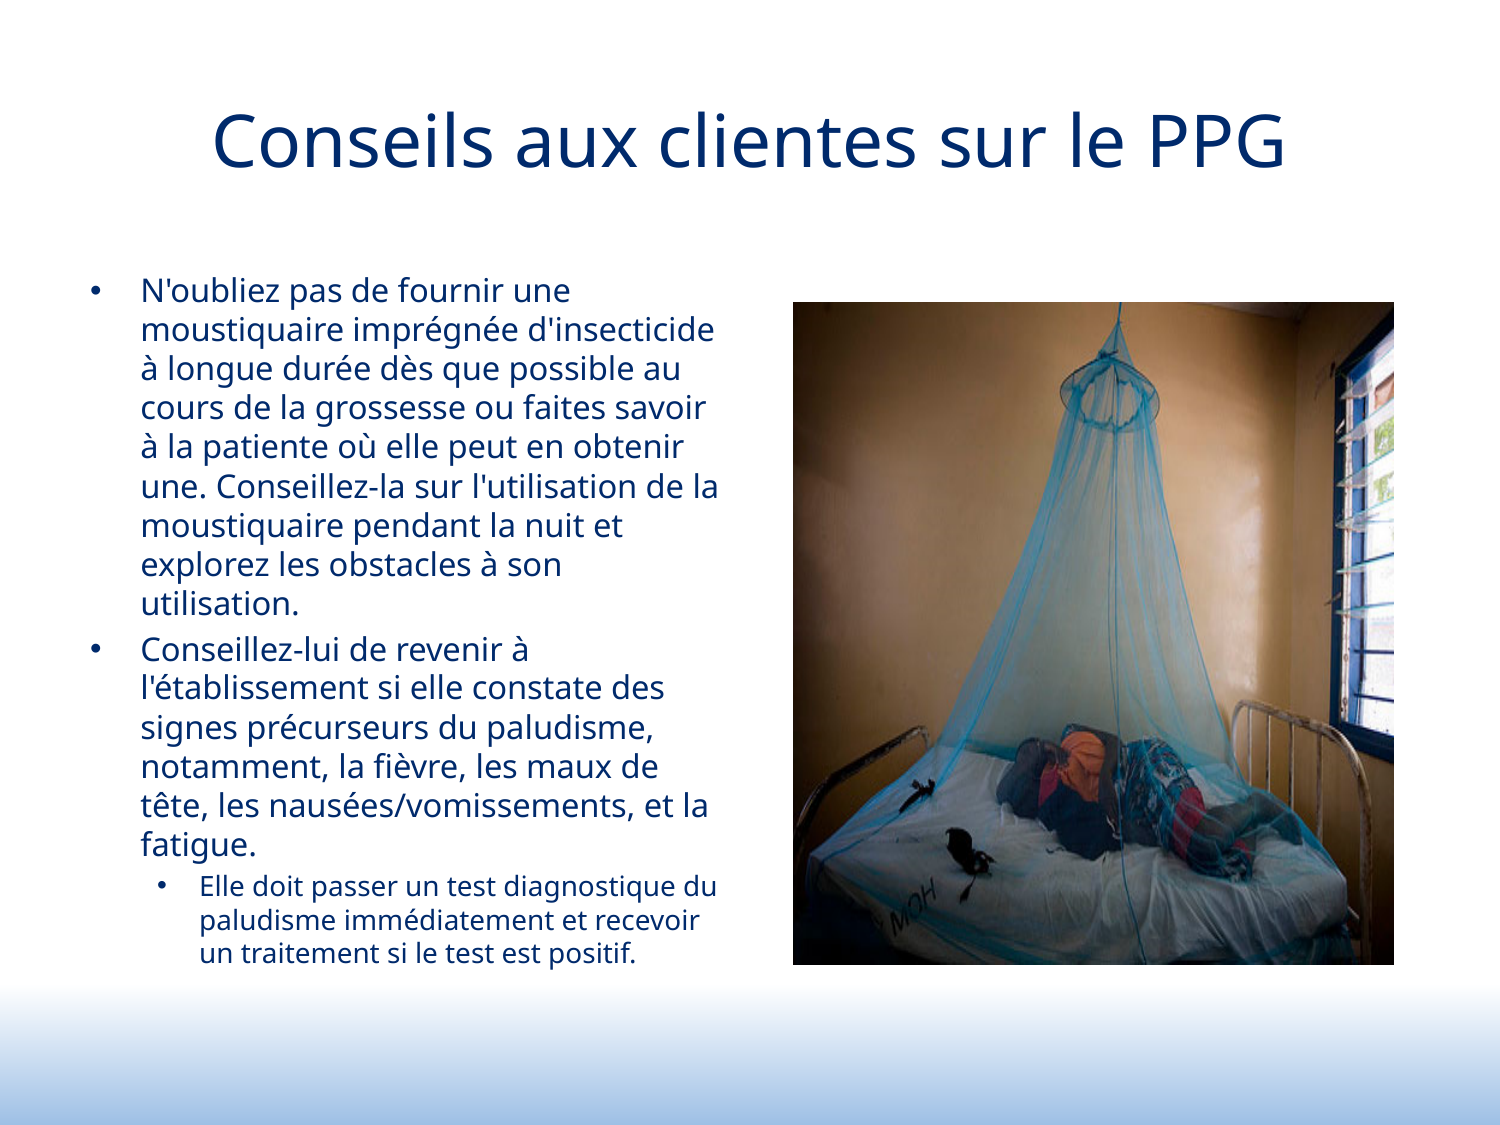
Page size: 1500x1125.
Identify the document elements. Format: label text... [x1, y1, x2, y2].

list N'oubliez pas de fournir une moustiquaire imprégnée d'insecticide à longue durée dès que possible au cours de la grossesse ou faites savoir à la patiente où elle peut en obtenir une. Conseillez-la sur l'utilisation de la moustiquaire pendant la nuit et explorez les obstacles à son utilisation. Conseillez-lui de revenir à l'établissement si elle constate des signes précurseurs du paludisme, notamment, la fièvre, les maux de tête, les nausées/vomissements, et la fatigue. Elle doit passer un test diagnostique du paludisme immédiatement et recevoir un traitement si le test est positif. [75, 262, 738, 1005]
picture [793, 302, 1394, 966]
title Conseils aux clientes sur le PPG [75, 45, 1425, 233]
